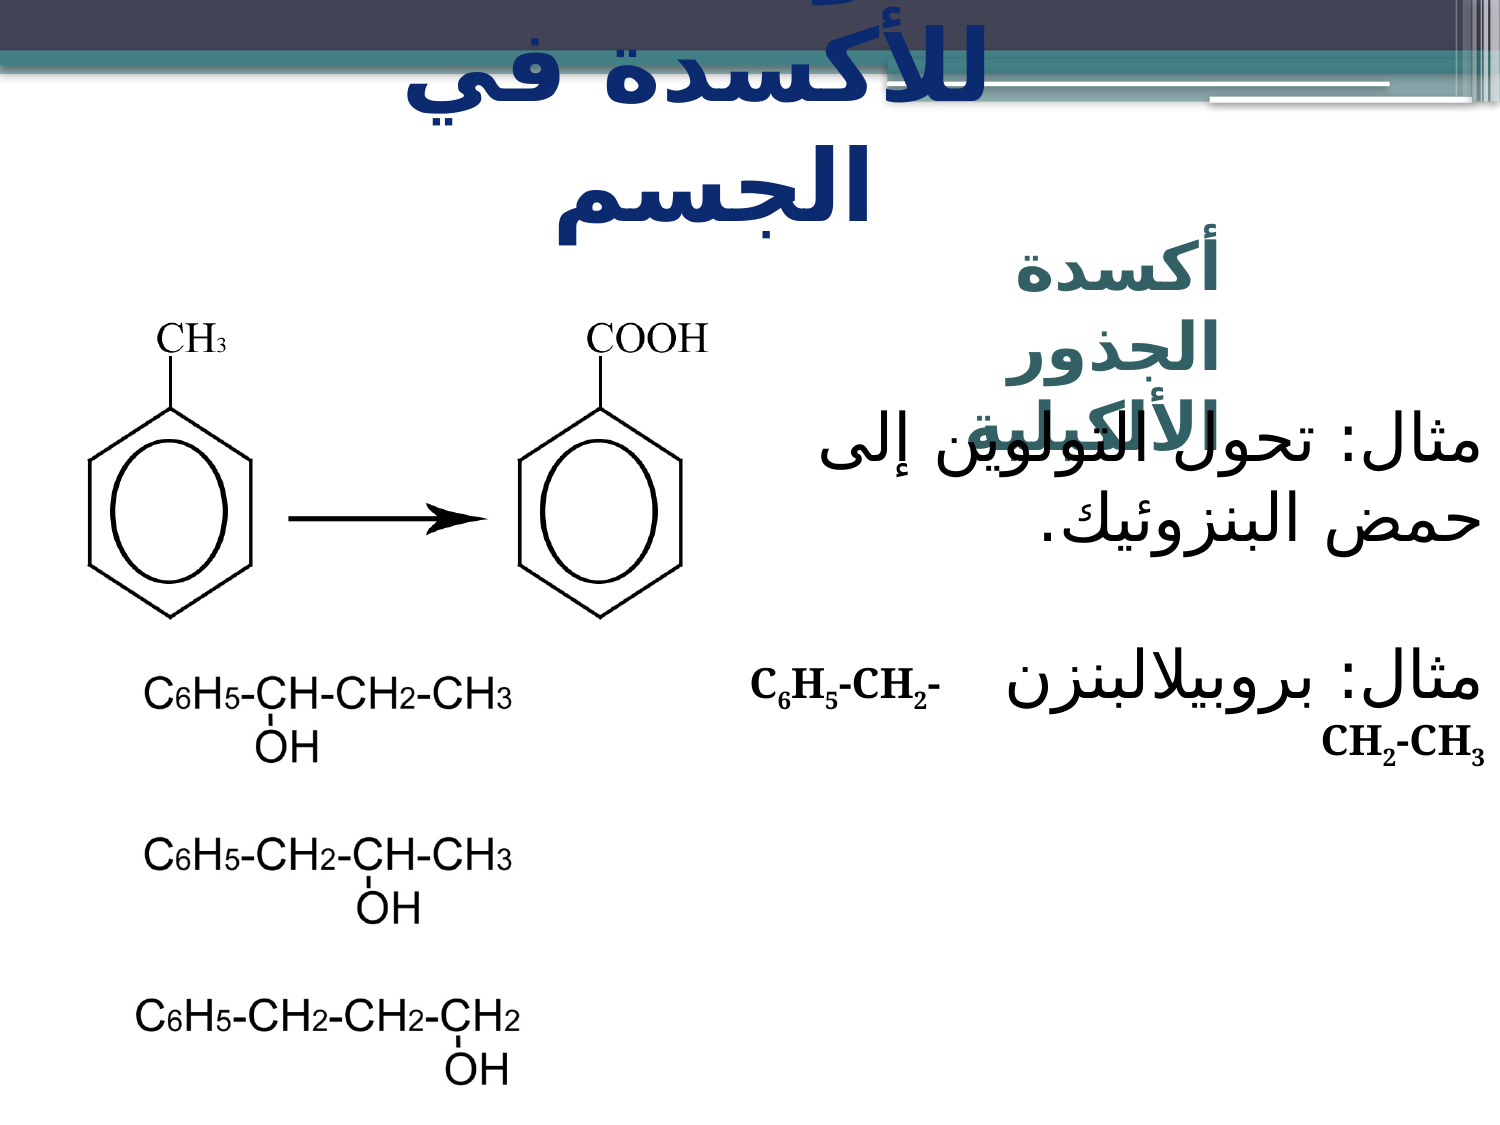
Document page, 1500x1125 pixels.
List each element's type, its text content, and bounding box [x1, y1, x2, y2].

picture [87, 312, 710, 620]
text_box مثال: تحول التولوين إلى حمض البنزوئيك. [762, 387, 1500, 563]
picture [112, 649, 571, 1101]
text_box مثال: بروبيلالبنزن C6H5-CH2-CH2-CH3 [674, 624, 1500, 824]
title المواد القابلة للأكسدة في الجسم [212, 112, 1182, 249]
text_box أكسدة الجذور الألكيلية [762, 216, 1238, 387]
